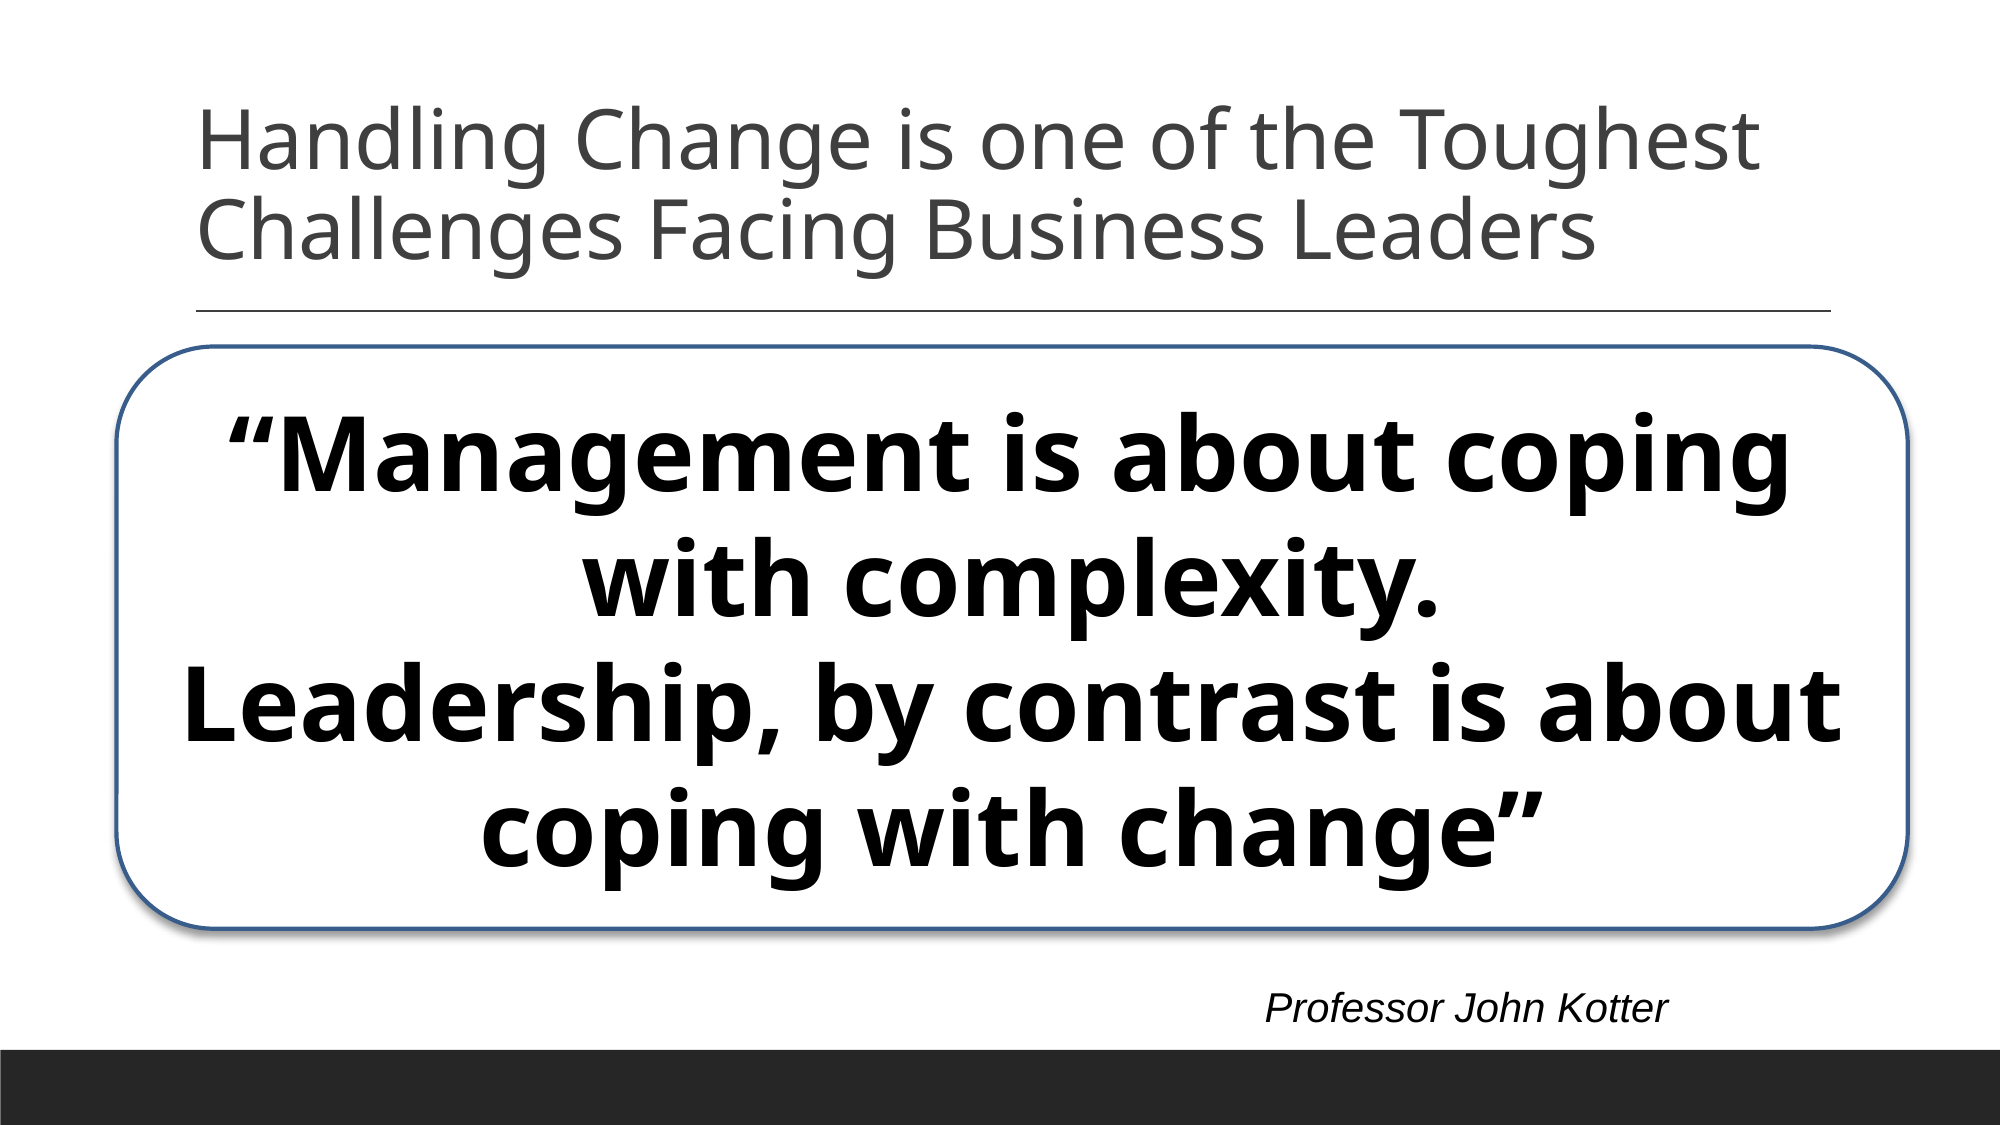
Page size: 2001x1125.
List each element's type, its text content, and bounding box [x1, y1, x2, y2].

text_box Professor John Kotter [1116, 973, 1684, 1039]
title Handling Change is one of the Toughest Challenges Facing Business Leaders [180, 47, 1830, 285]
text_box “Management is about coping with complexity. Leadership, by contrast is about coping with change” [116, 346, 1908, 929]
